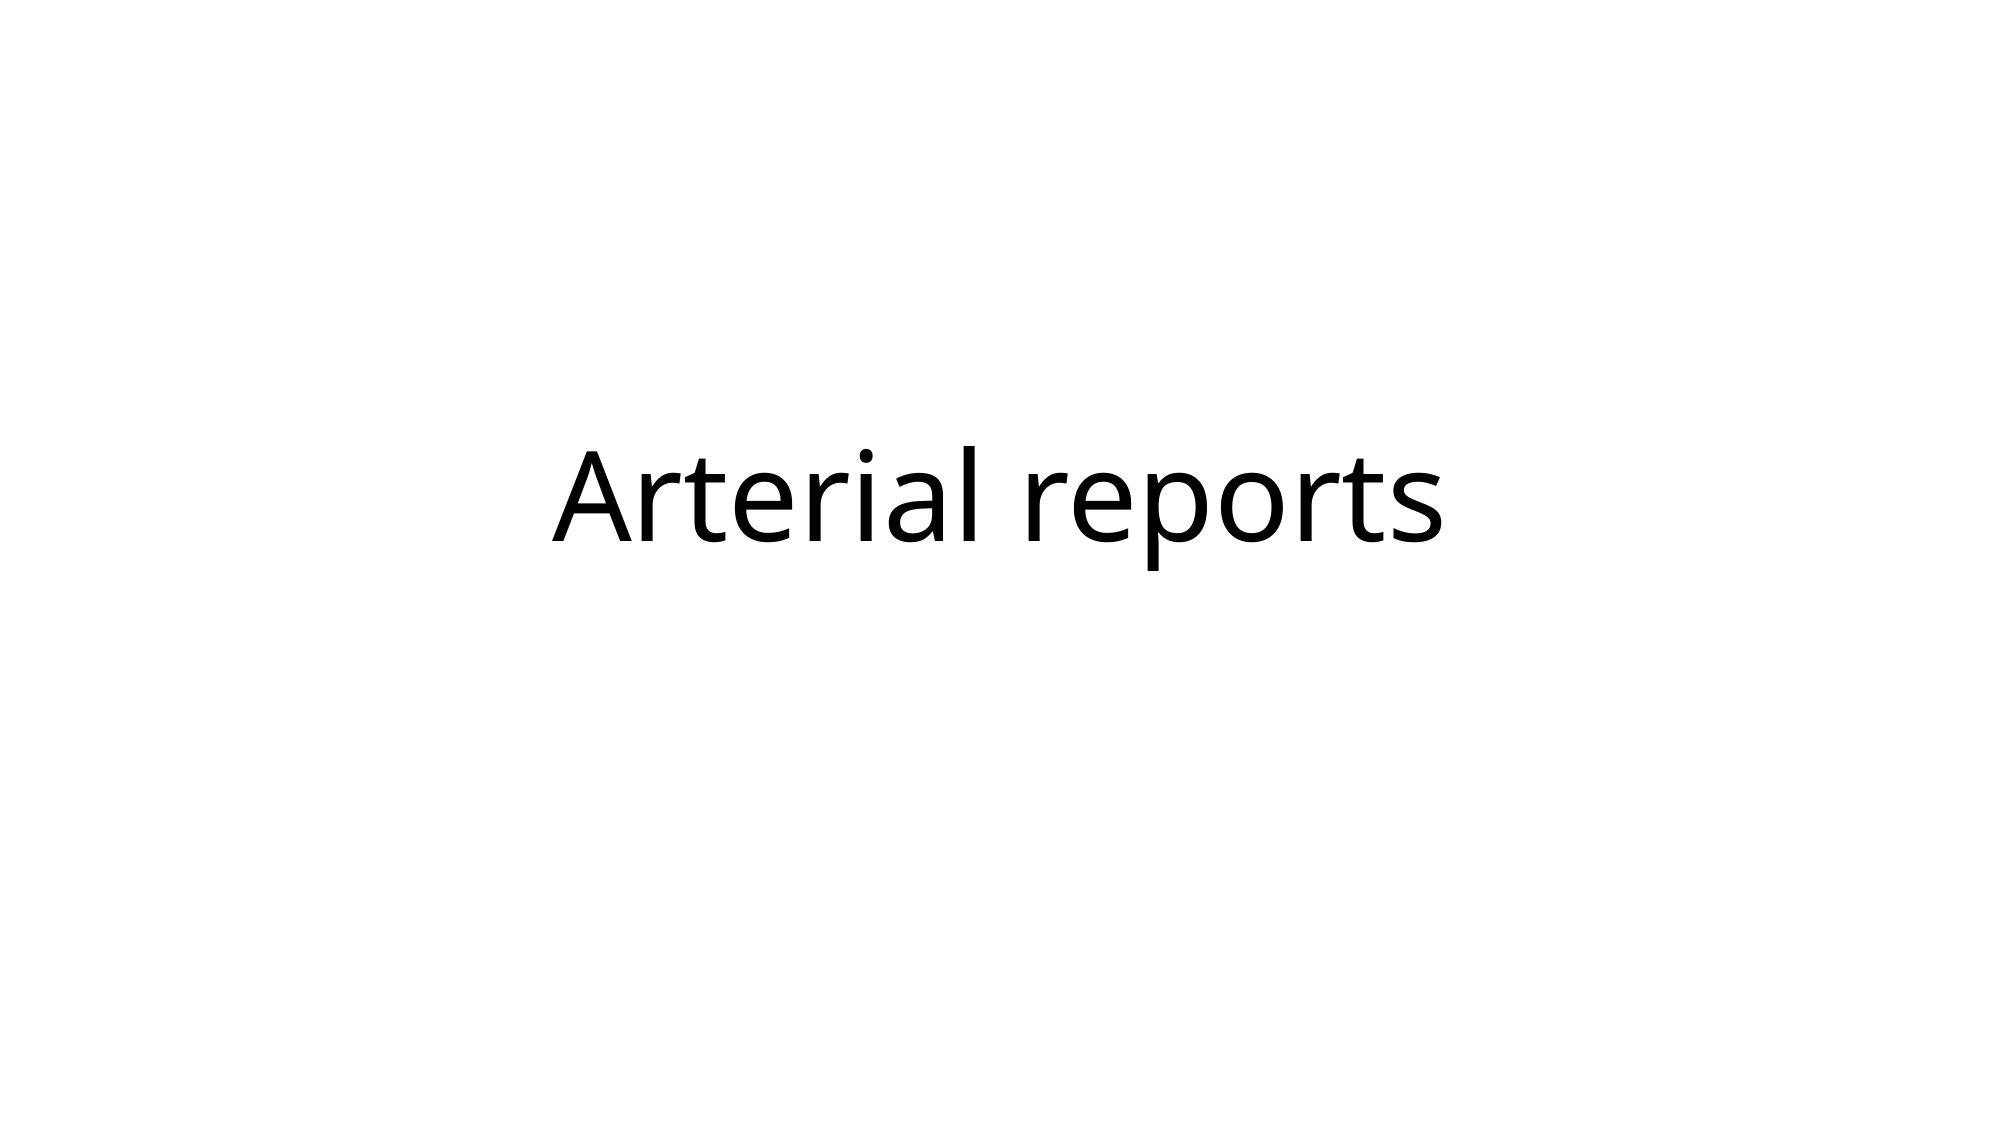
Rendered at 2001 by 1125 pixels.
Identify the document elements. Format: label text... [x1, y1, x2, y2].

title Arterial reports [249, 184, 1750, 576]
